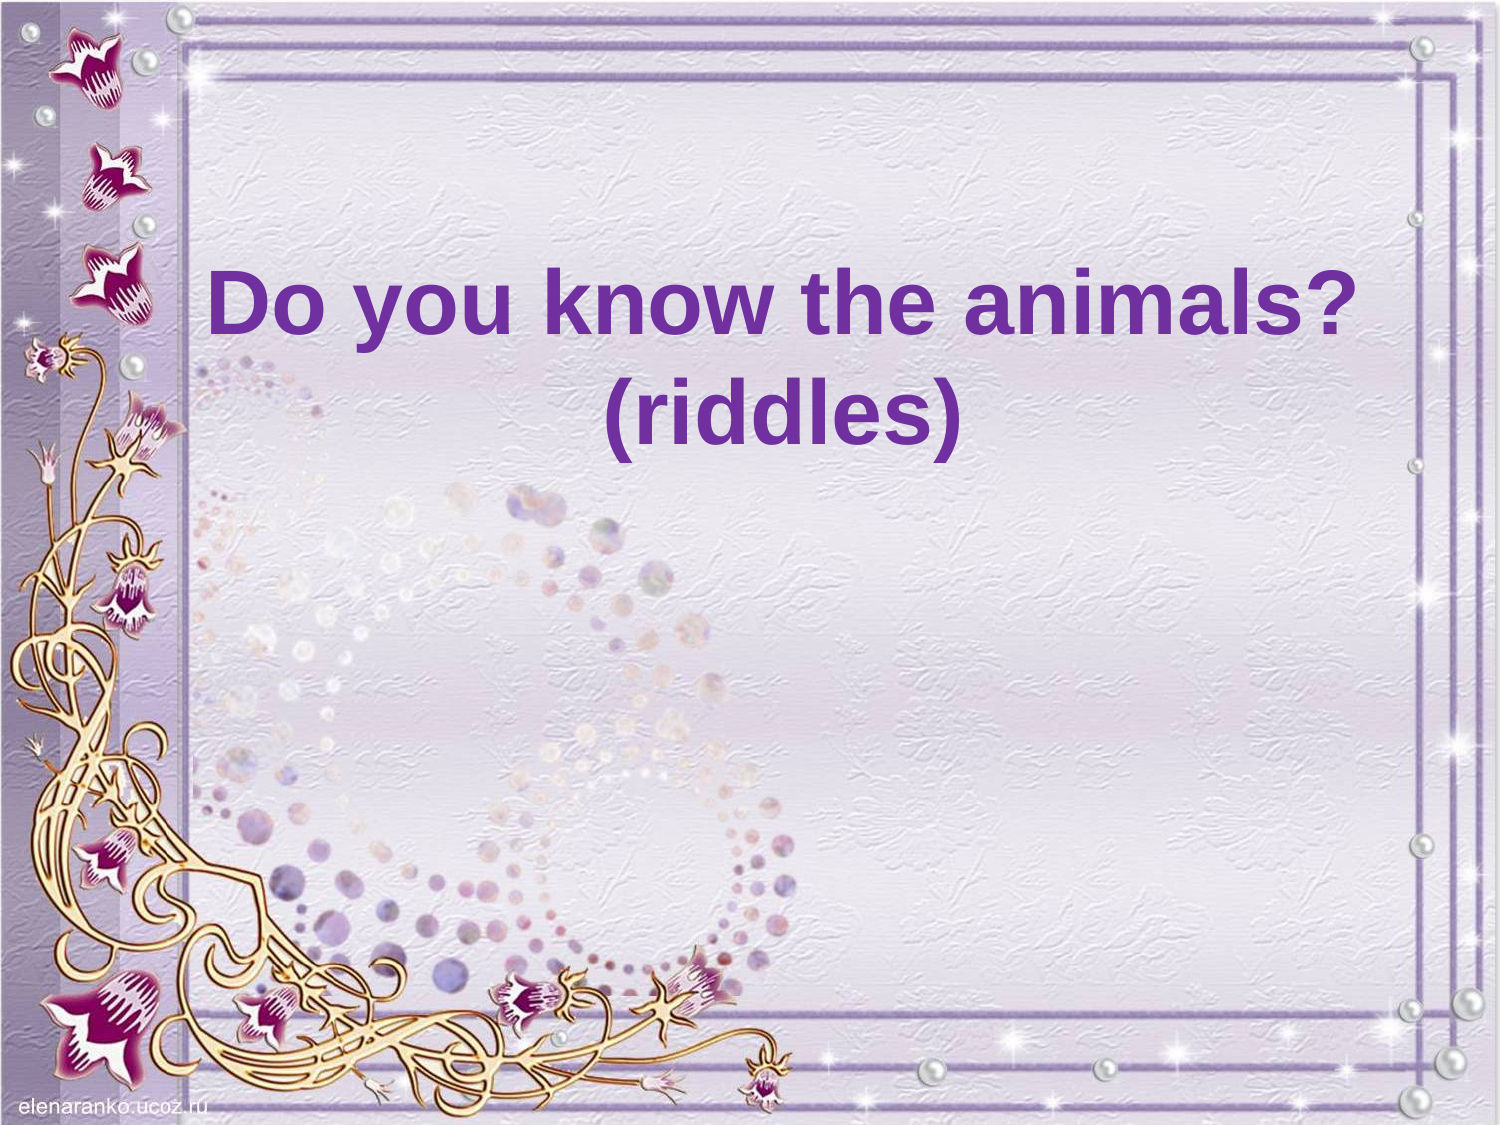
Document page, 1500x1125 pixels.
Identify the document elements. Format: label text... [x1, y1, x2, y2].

picture [0, 0, 1500, 1125]
title Do you know the animals? (riddles) [140, 199, 1427, 727]
